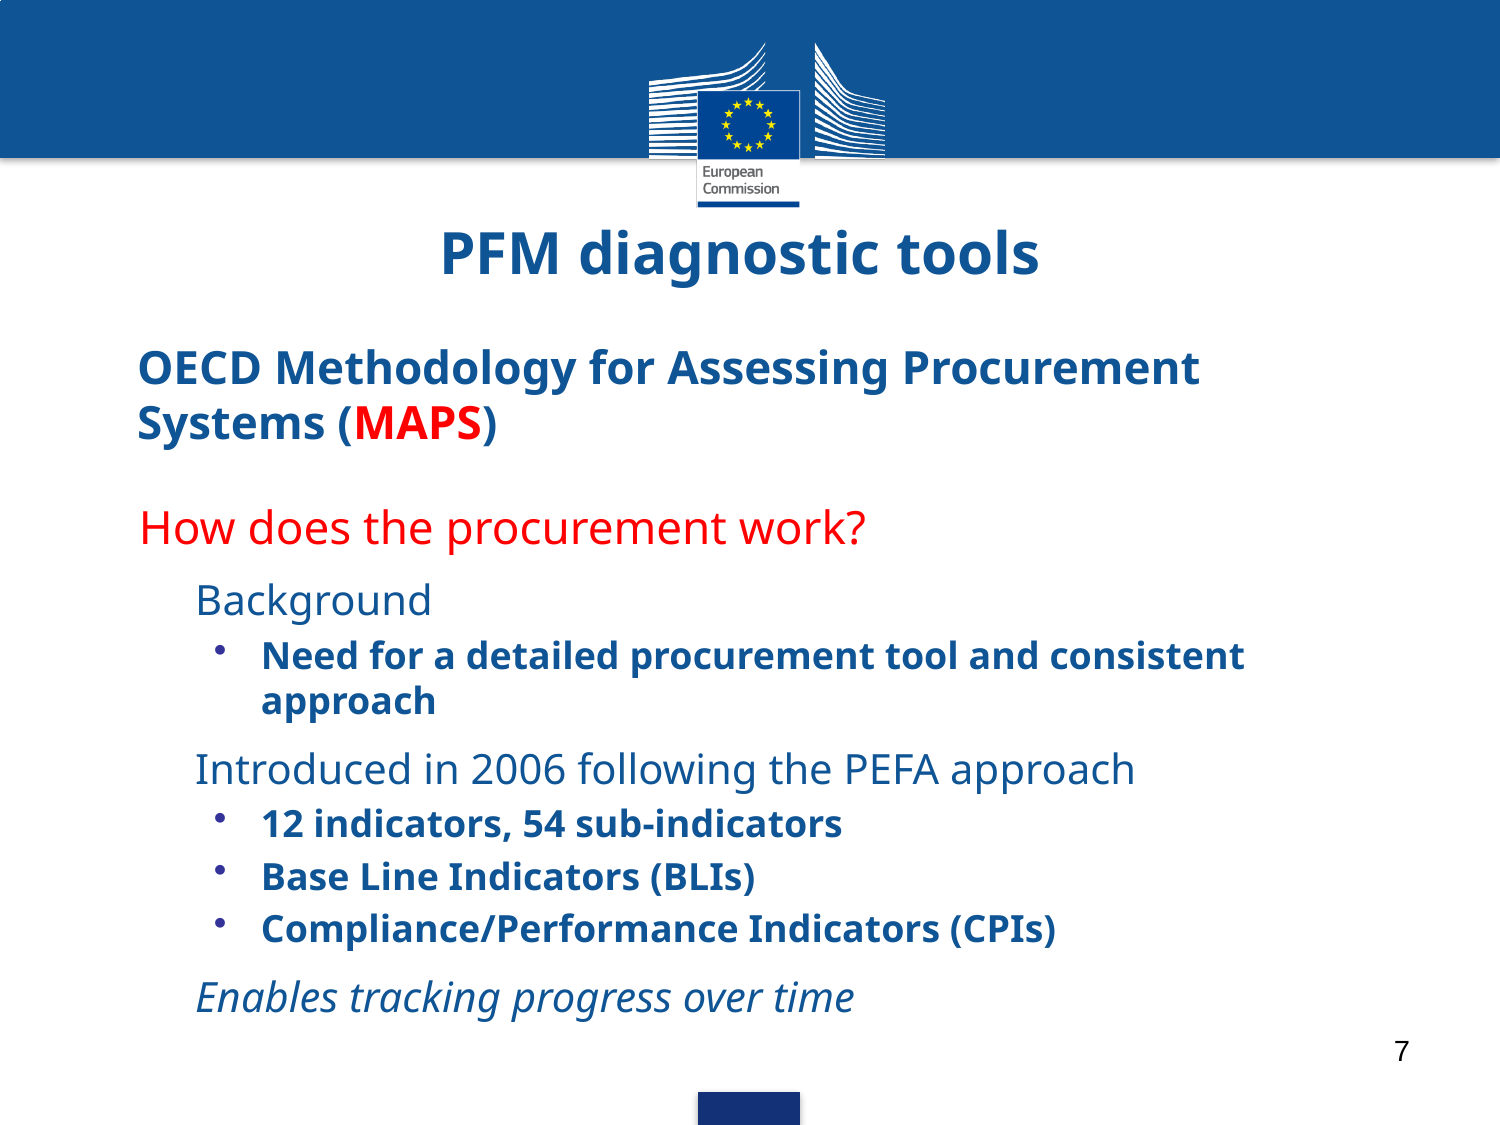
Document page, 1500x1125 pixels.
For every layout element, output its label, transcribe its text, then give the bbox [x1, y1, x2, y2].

slide_number 7 [1074, 1024, 1426, 1103]
title OECD Methodology for Assessing Procurement Systems (MAPS) [93, 339, 1354, 449]
list How does the procurement work? Background Need for a detailed procurement tool and consistent approach Introduced in 2006 following the PEFA approach 12 indicators, 54 sub-indicators Base Line Indicators (BLIs) Compliance/Performance Indicators (CPIs) Enables tracking progress over time [123, 490, 1365, 1079]
text_box PFM diagnostic tools [64, 197, 1415, 305]
picture [649, 42, 885, 197]
